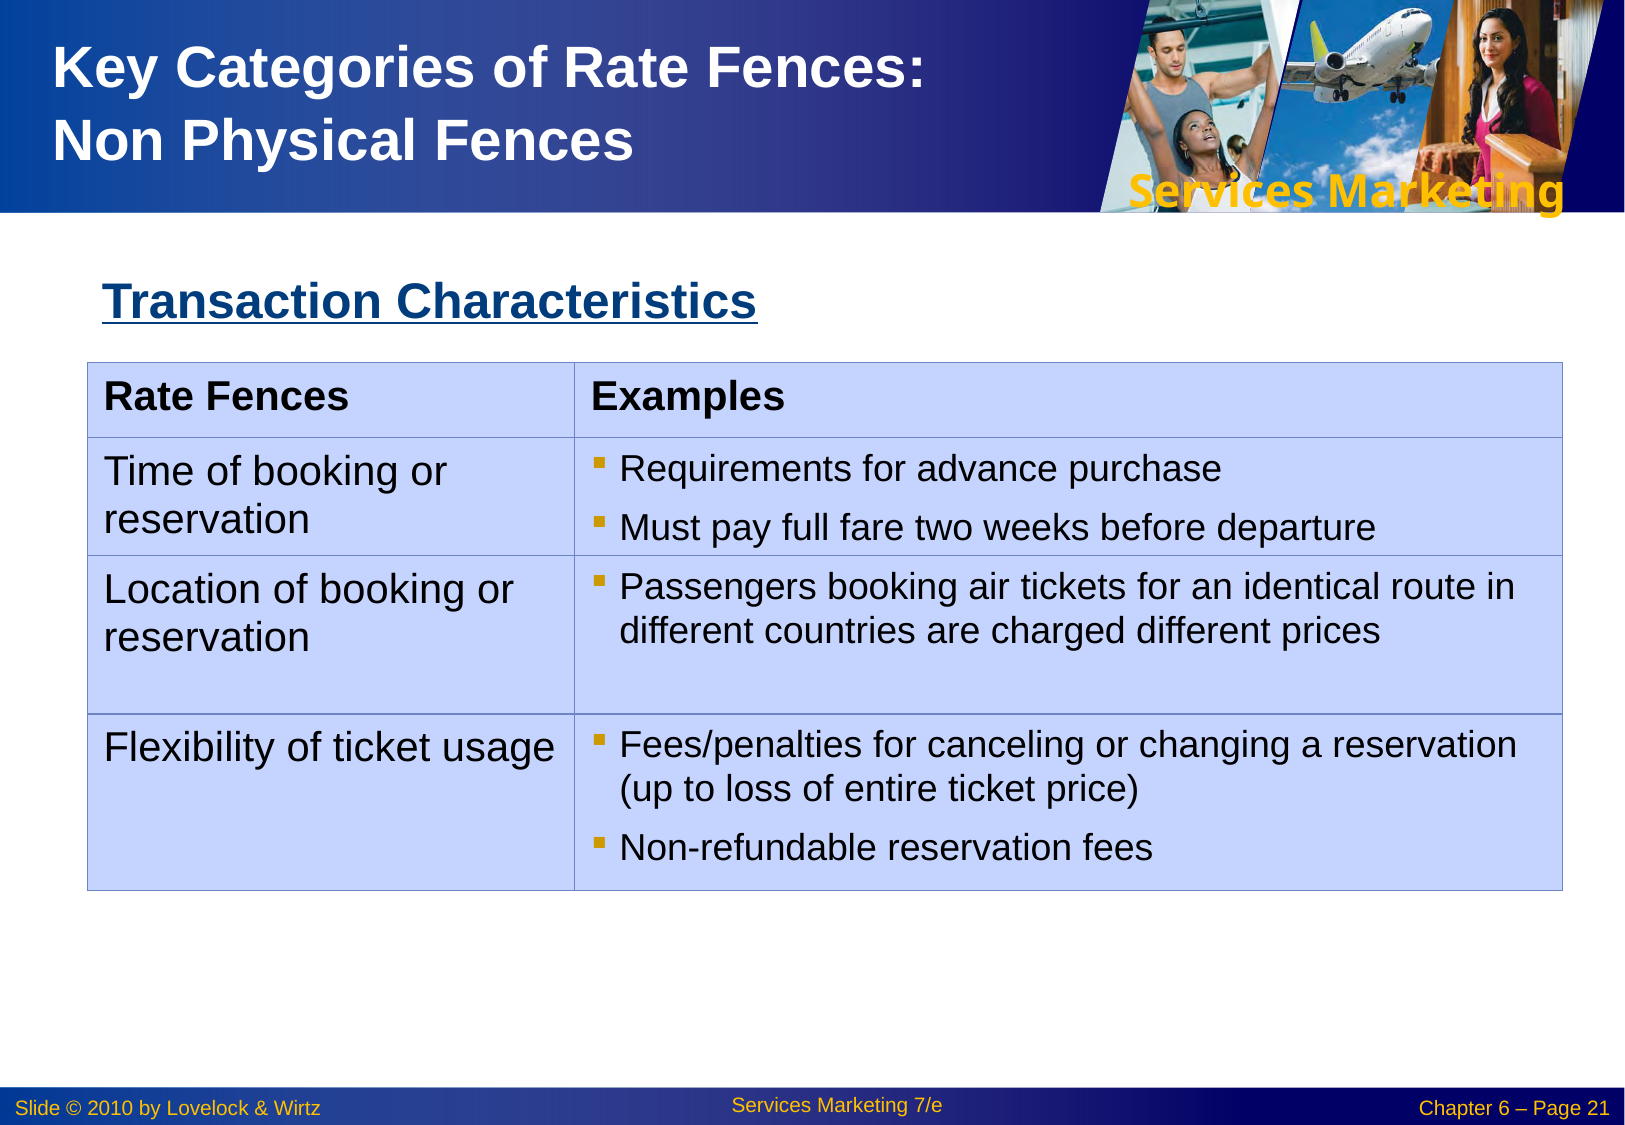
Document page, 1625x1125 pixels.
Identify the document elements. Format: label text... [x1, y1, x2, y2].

table_cell Passengers booking air tickets for an identical route in different countries are charged different prices [575, 556, 1562, 713]
table_cell Requirements for advance purchase Must pay full fare two weeks before departure [575, 438, 1562, 555]
picture [1546, 187, 1556, 202]
table_cell Time of booking or reservation [88, 438, 574, 555]
title Key Categories of Rate Fences: Non Physical Fences [36, 0, 1378, 199]
table_cell Fees/penalties for canceling or changing a reservation (up to loss of entire ticket price) Non-refundable reservation fees [575, 715, 1562, 890]
picture [1378, 187, 1386, 192]
table_cell Flexibility of ticket usage [88, 715, 574, 890]
table_header Examples [575, 363, 1562, 437]
picture [1378, 195, 1386, 202]
picture [1163, 0, 1604, 213]
picture [1100, 199, 1160, 213]
table_cell Location of booking or reservation [88, 556, 574, 713]
table_header Rate Fences [88, 363, 574, 437]
text_box Transaction Characteristics [87, 237, 838, 337]
